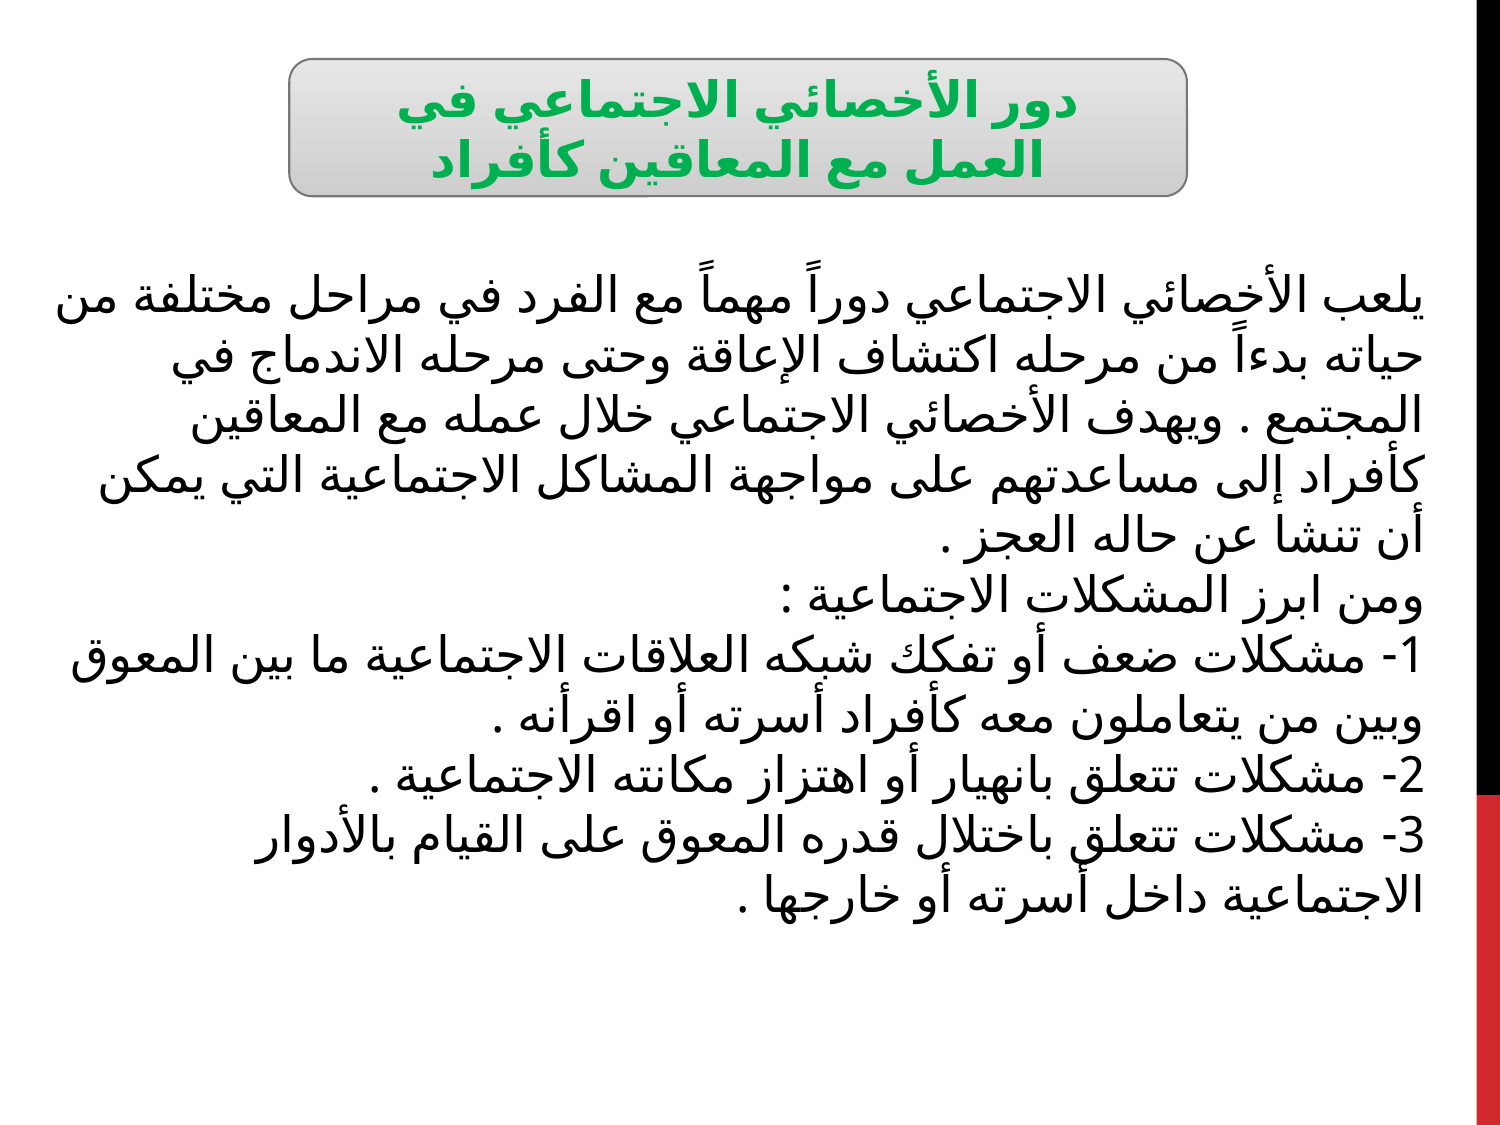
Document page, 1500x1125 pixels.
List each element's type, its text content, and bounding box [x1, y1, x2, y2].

text_box يلعب الأخصائي الاجتماعي دوراً مهماً مع الفرد في مراحل مختلفة من حياته بدءاً من مرحله اكتشاف الإعاقة وحتى مرحله الاندماج في المجتمع . ويهدف الأخصائي الاجتماعي خلال عمله مع المعاقين كأفراد إلى مساعدتهم على مواجهة المشاكل الاجتماعية التي يمكن أن تنشا عن حاله العجز . ومن ابرز المشكلات الاجتماعية : 1- مشكلات ضعف أو تفكك شبكه العلاقات الاجتماعية ما بين المعوق وبين من يتعاملون معه كأفراد أسرته أو اقرأنه . 2- مشكلات تتعلق بانهيار أو اهتزاز مكانته الاجتماعية . 3- مشكلات تتعلق باختلال قدره المعوق على القيام بالأدوار الاجتماعية داخل أسرته أو خارجها . [35, 255, 1441, 931]
text_box [288, 57, 1189, 198]
text_box دور الأخصائي الاجتماعي في العمل مع المعاقين كأفراد [354, 59, 1122, 195]
